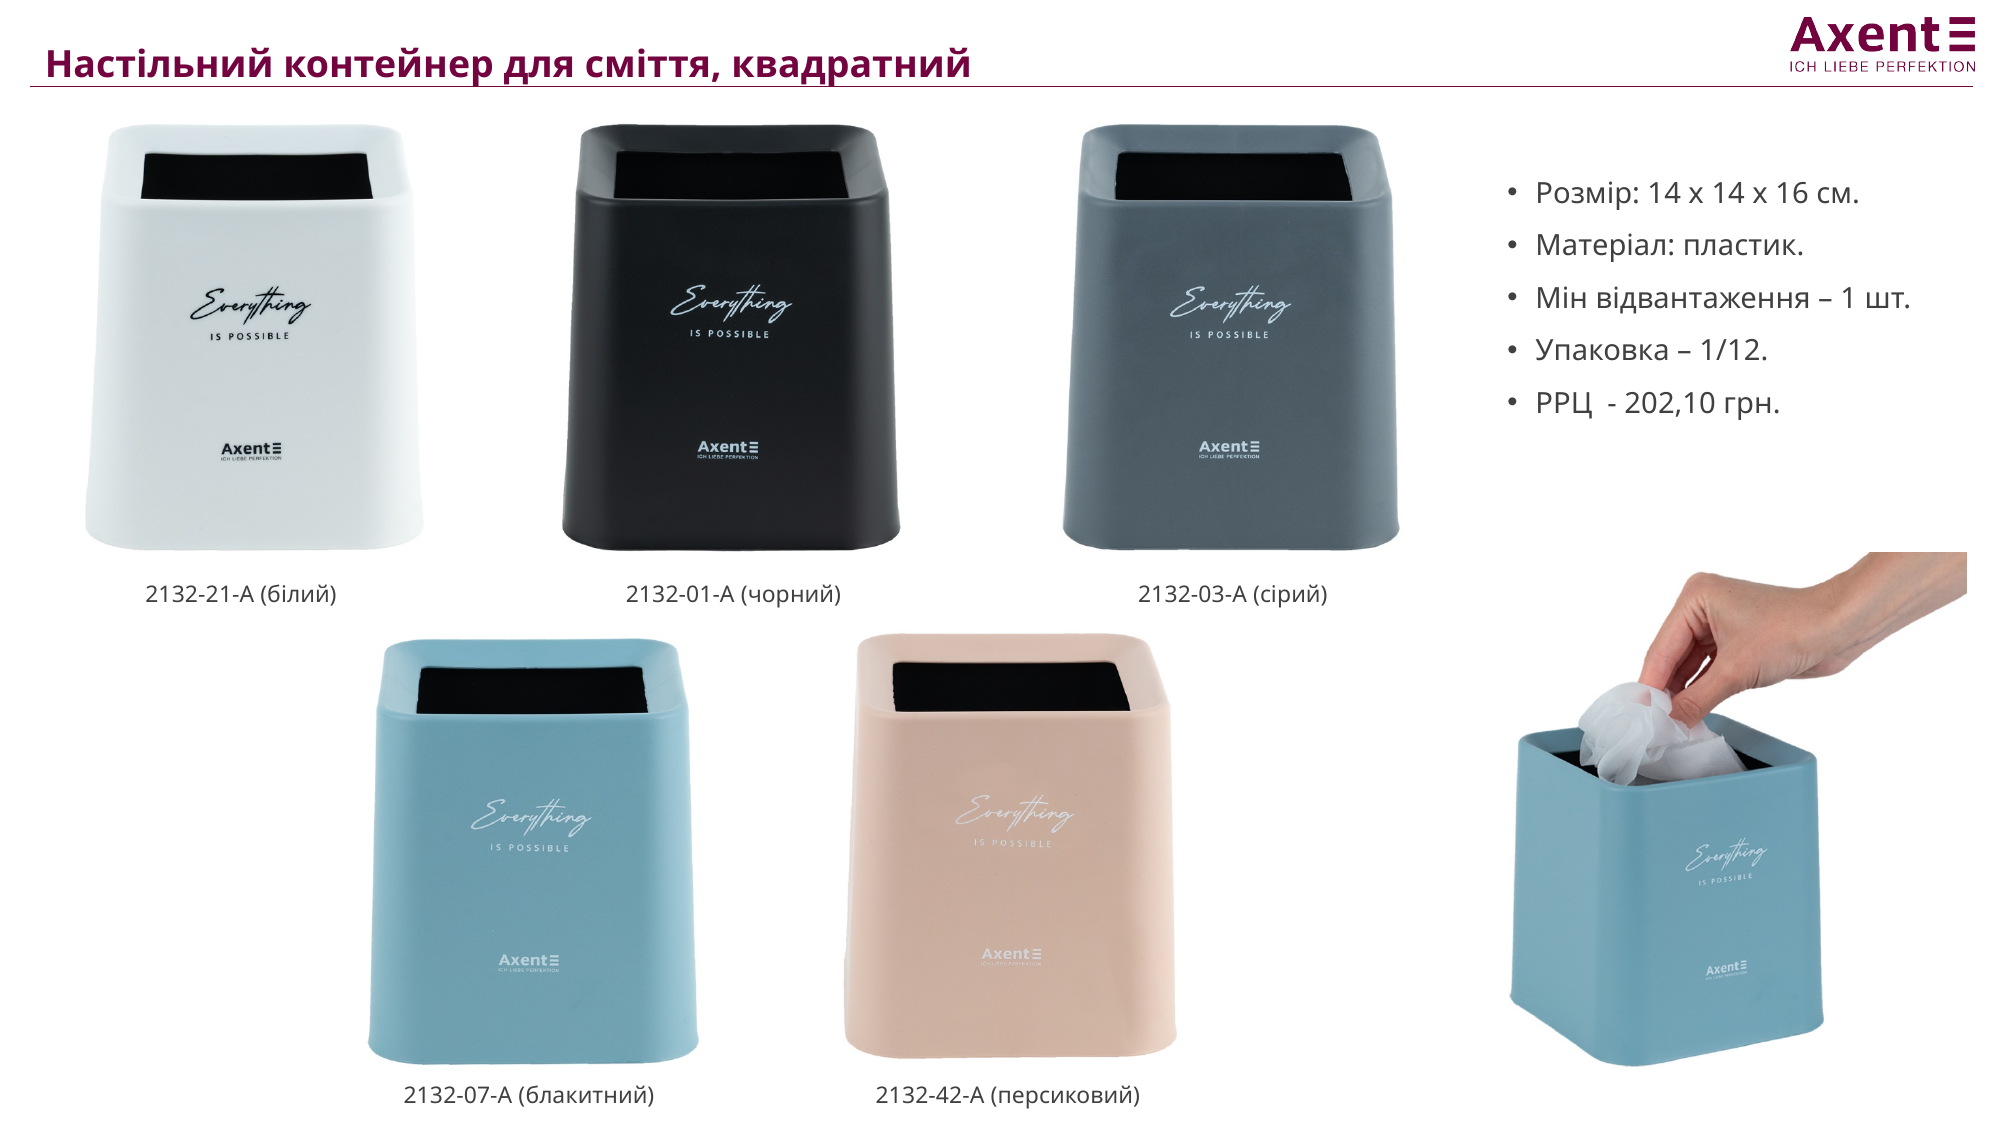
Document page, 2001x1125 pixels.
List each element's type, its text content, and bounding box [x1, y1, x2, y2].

text_box 2132-42-A (персиковий) [860, 1062, 1180, 1116]
picture [38, 121, 470, 553]
text_box 2132-07-A (блакитний) [388, 1067, 674, 1116]
text_box 2132-01-A (чорний) [611, 558, 875, 614]
picture [794, 630, 1226, 1062]
text_box 2132-03-A (сірий) [1123, 558, 1362, 614]
picture [1015, 121, 1967, 1074]
picture [320, 635, 752, 1067]
picture [1790, 17, 1975, 73]
text_box Настільний контейнер для сміття, квадратний [30, 10, 1552, 86]
text_box Розмір: 14 х 14 х 16 см. Матеріал: пластик. Мін відвантаження – 1 шт. Упаковка – 1/12. РРЦ - 202,10 грн. [1492, 149, 1970, 427]
text_box Настільний контейнер для сміття, квадратний [30, 87, 1552, 93]
picture [514, 121, 947, 553]
text_box 2132-21-A (білий) [130, 558, 382, 614]
